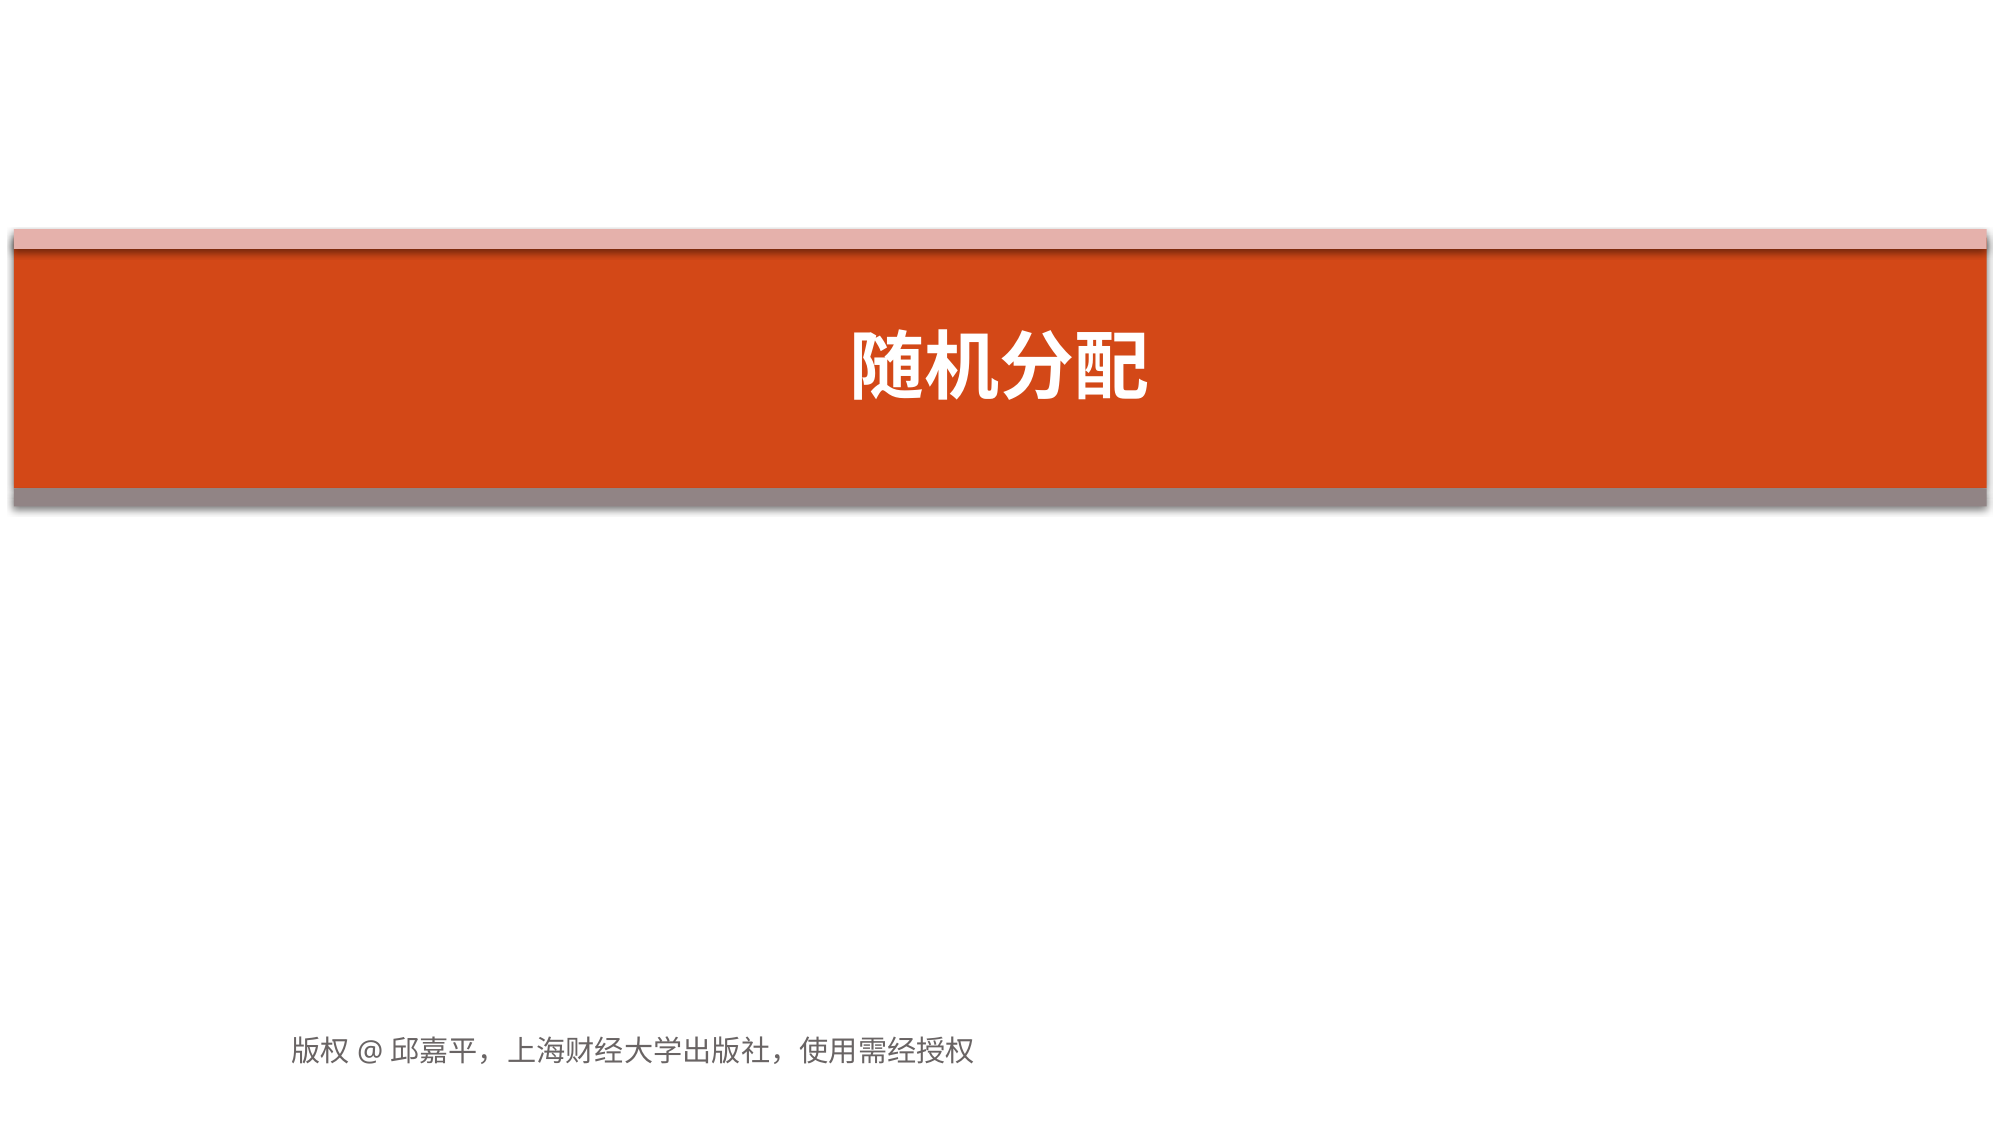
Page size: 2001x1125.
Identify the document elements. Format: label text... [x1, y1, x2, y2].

footer 版权@邱嘉平，上海财经大学出版社，使用需经授权 [200, 1012, 1067, 1088]
title 随机分配 [99, 247, 1900, 489]
